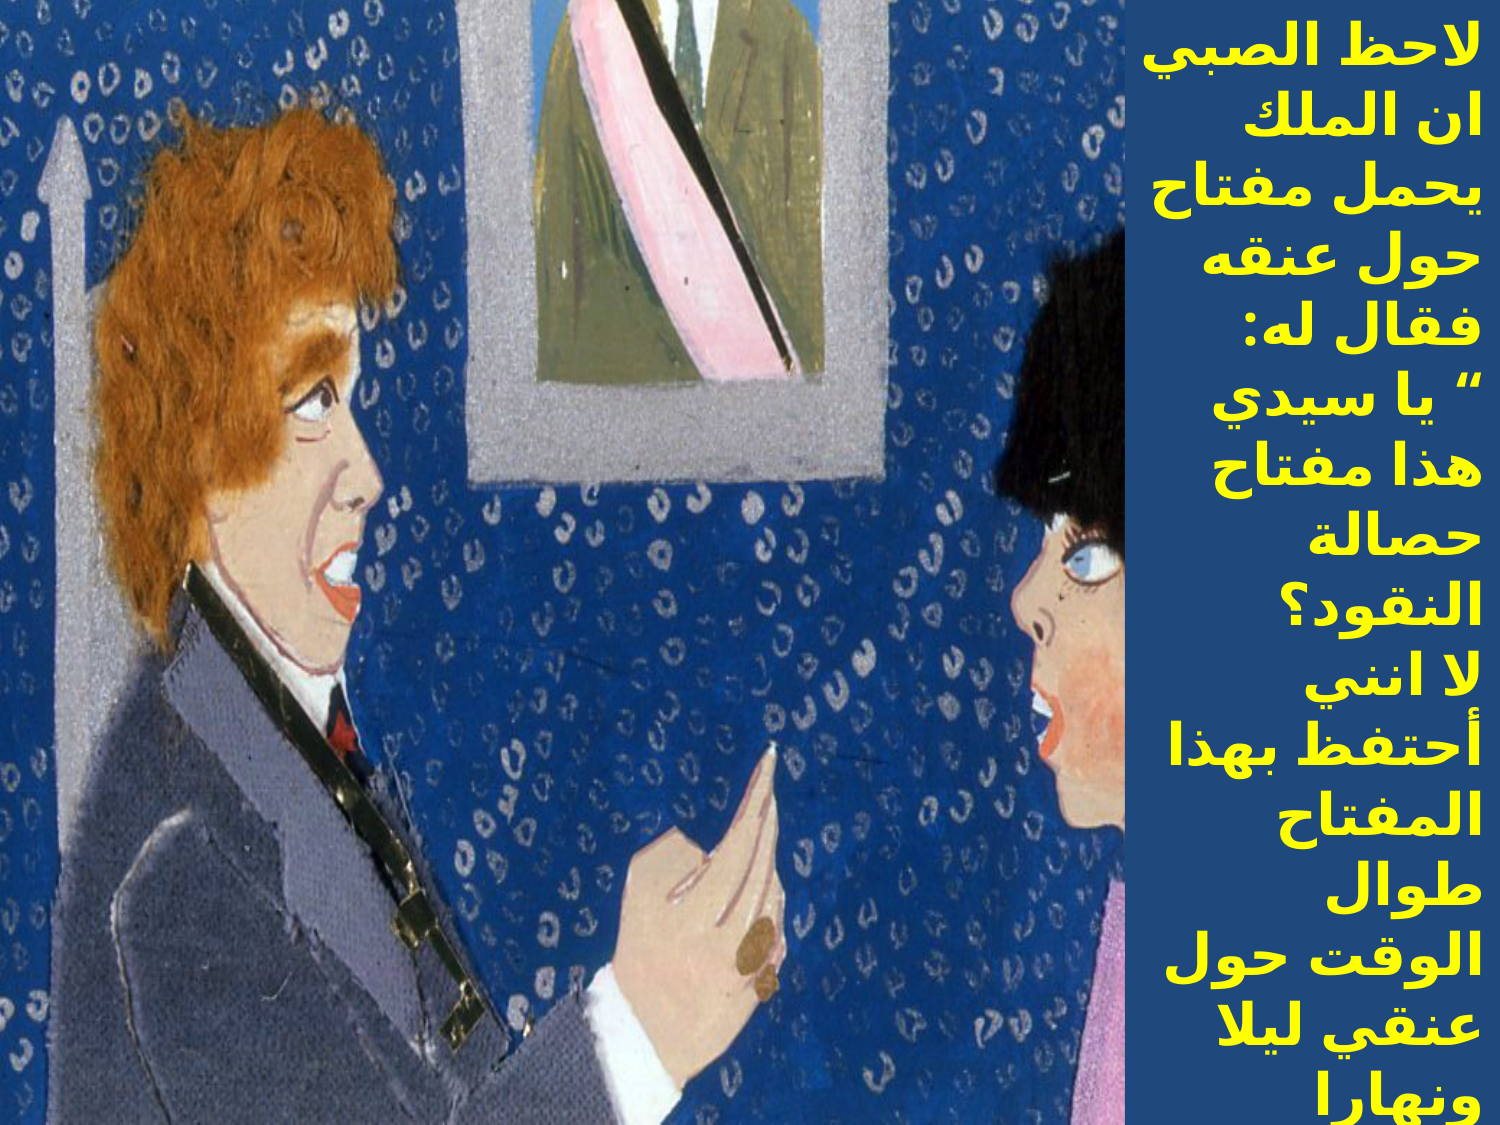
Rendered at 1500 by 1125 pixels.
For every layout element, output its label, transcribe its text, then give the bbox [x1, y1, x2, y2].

text_box لاحظ الصبي ان الملك يحمل مفتاح حول عنقه فقال له: “ يا سيدي هذا مفتاح حصالة النقود؟ لا انني أحتفظ بهذا المفتاح طوال الوقت حول عنقي ليلا ونهارا وكذلك الأمر بالنسبة للحقيبة السوداء هذه ترافقني اينما ذهبت الى كل مكان. [1126, 0, 1500, 1125]
picture [0, 0, 1126, 1125]
